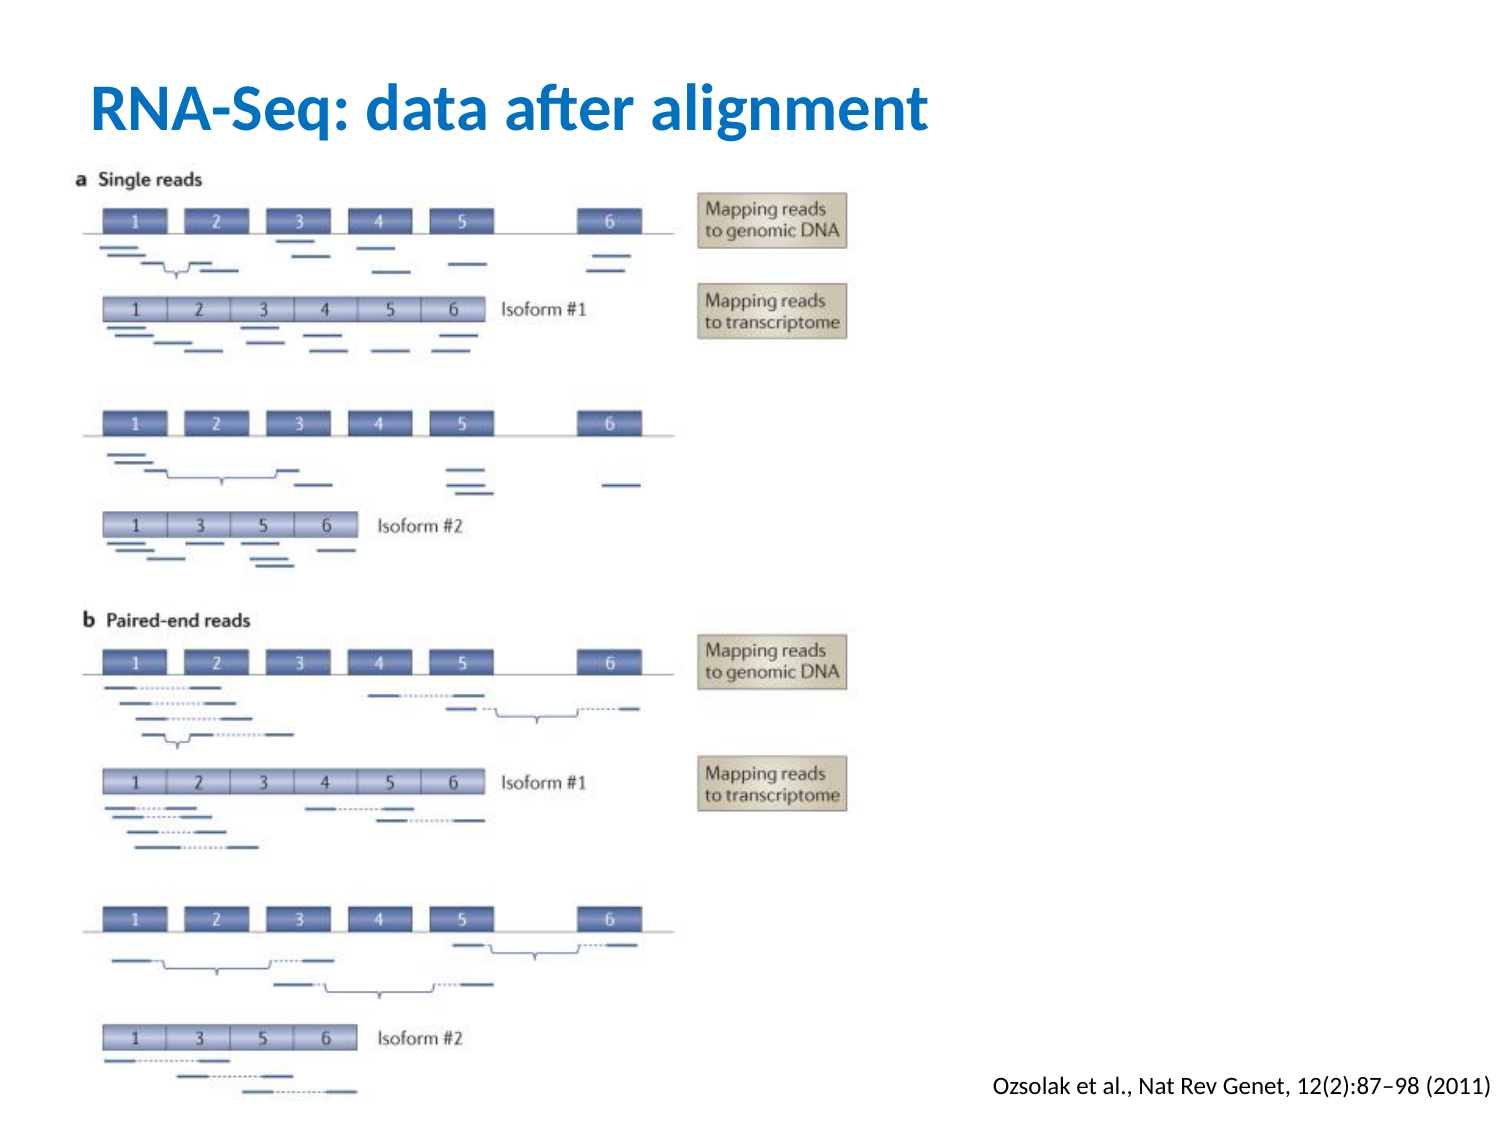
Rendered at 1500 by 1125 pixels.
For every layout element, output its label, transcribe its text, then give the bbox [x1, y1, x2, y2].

picture [69, 162, 857, 1101]
title RNA-Seq: data after alignment [74, 44, 1426, 163]
text_box Ozsolak et al., Nat Rev Genet, 12(2):87–98 (2011) [978, 1062, 1500, 1125]
